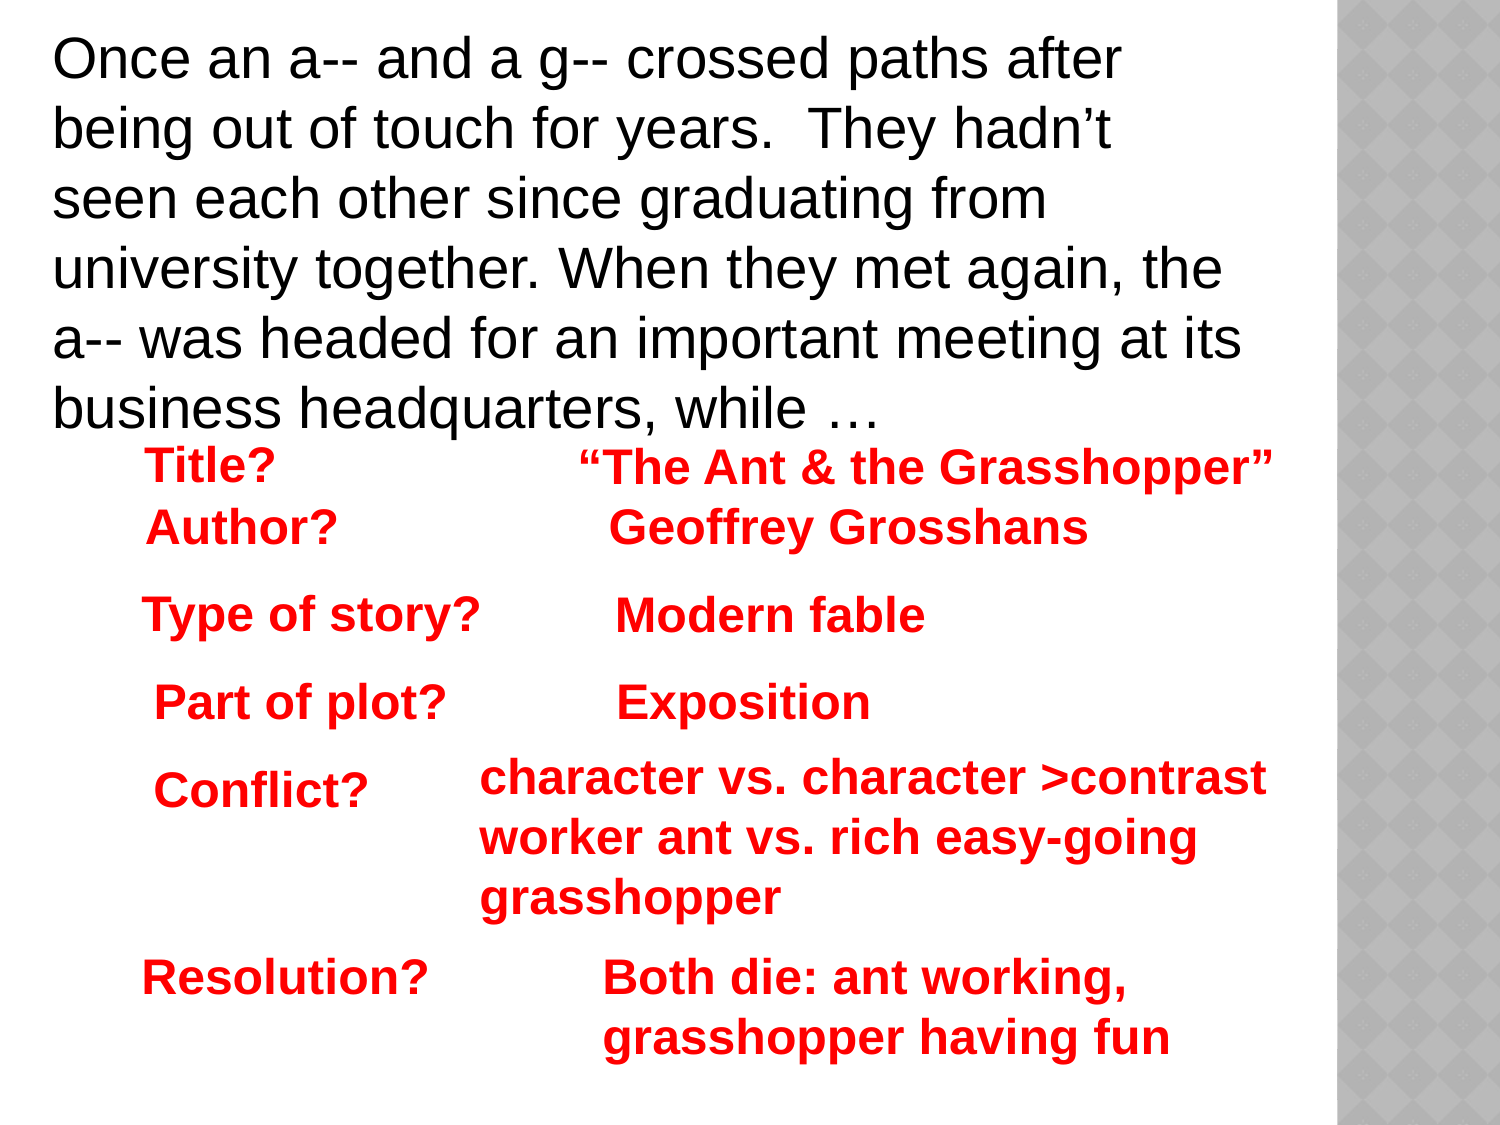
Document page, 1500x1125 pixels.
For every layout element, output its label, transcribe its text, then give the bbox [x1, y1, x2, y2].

text_box Modern fable [600, 574, 942, 650]
text_box “The Ant & the Grasshopper” [562, 426, 1338, 502]
text_box Author? [130, 487, 354, 563]
text_box Geoffrey Grosshans [593, 487, 1105, 563]
text_box character vs. character >contrast worker ant vs. rich easy-going grasshopper [464, 737, 1338, 933]
text_box Both die: ant working, grasshopper having fun [587, 937, 1322, 1073]
text_box Once an a-- and a g-- crossed paths after being out of touch for years. They hadn’t seen each other since graduating from university together. When they met again, the a-- was headed for an important meeting at its business headquarters, while … [37, 12, 1263, 448]
text_box Resolution? [126, 937, 445, 1013]
text_box Part of plot? [138, 662, 464, 738]
text_box Type of story? [126, 574, 498, 649]
text_box Exposition [601, 662, 887, 737]
text_box Conflict? [138, 749, 385, 825]
text_box Title? [129, 448, 292, 500]
